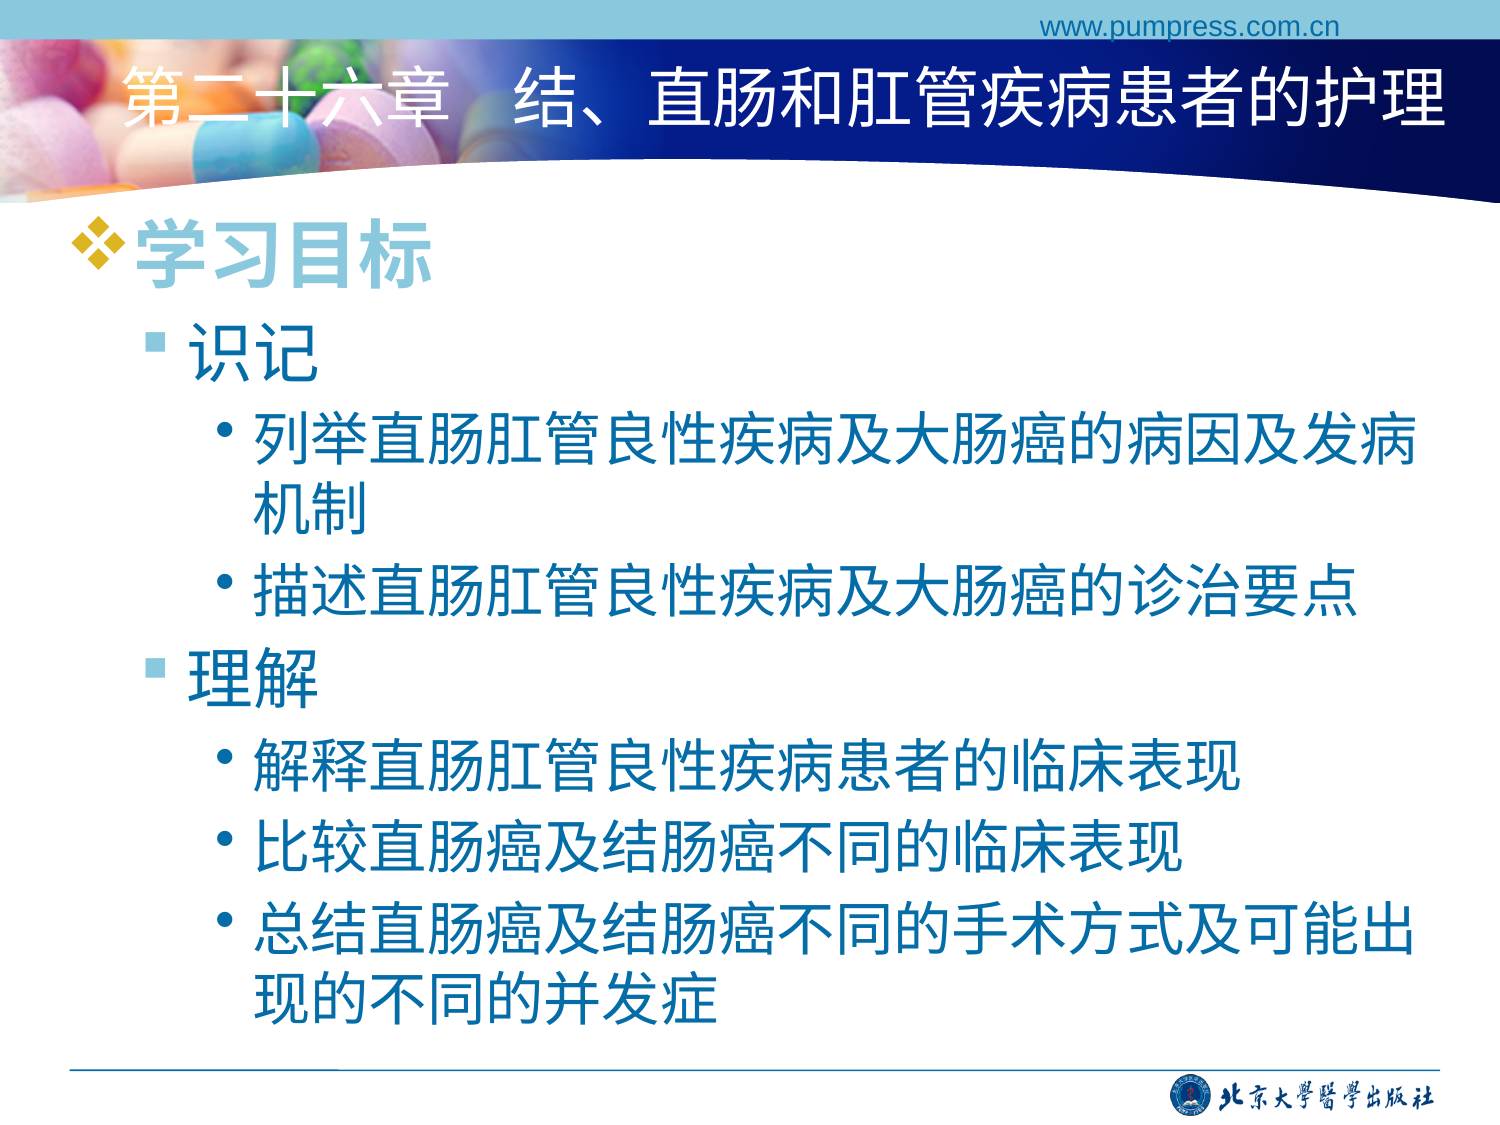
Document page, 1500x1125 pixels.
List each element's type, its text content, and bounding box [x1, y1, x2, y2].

picture [1170, 1074, 1436, 1118]
title 第二十六章 结、直肠和肛管疾病患者的护理 [76, 49, 1463, 143]
list 学习目标 识记 列举直肠肛管良性疾病及大肠癌的病因及发病机制 描述直肠肛管良性疾病及大肠癌的诊治要点 理解 解释直肠肛管良性疾病患者的临床表现 比较直肠癌及结肠癌不同的临床表现 总结直肠癌及结肠癌不同的手术方式及可能出现的不同的并发症 [49, 199, 1463, 1000]
slide_number www.pumpress.com.cn [1025, 0, 1463, 38]
picture [0, 40, 1500, 203]
